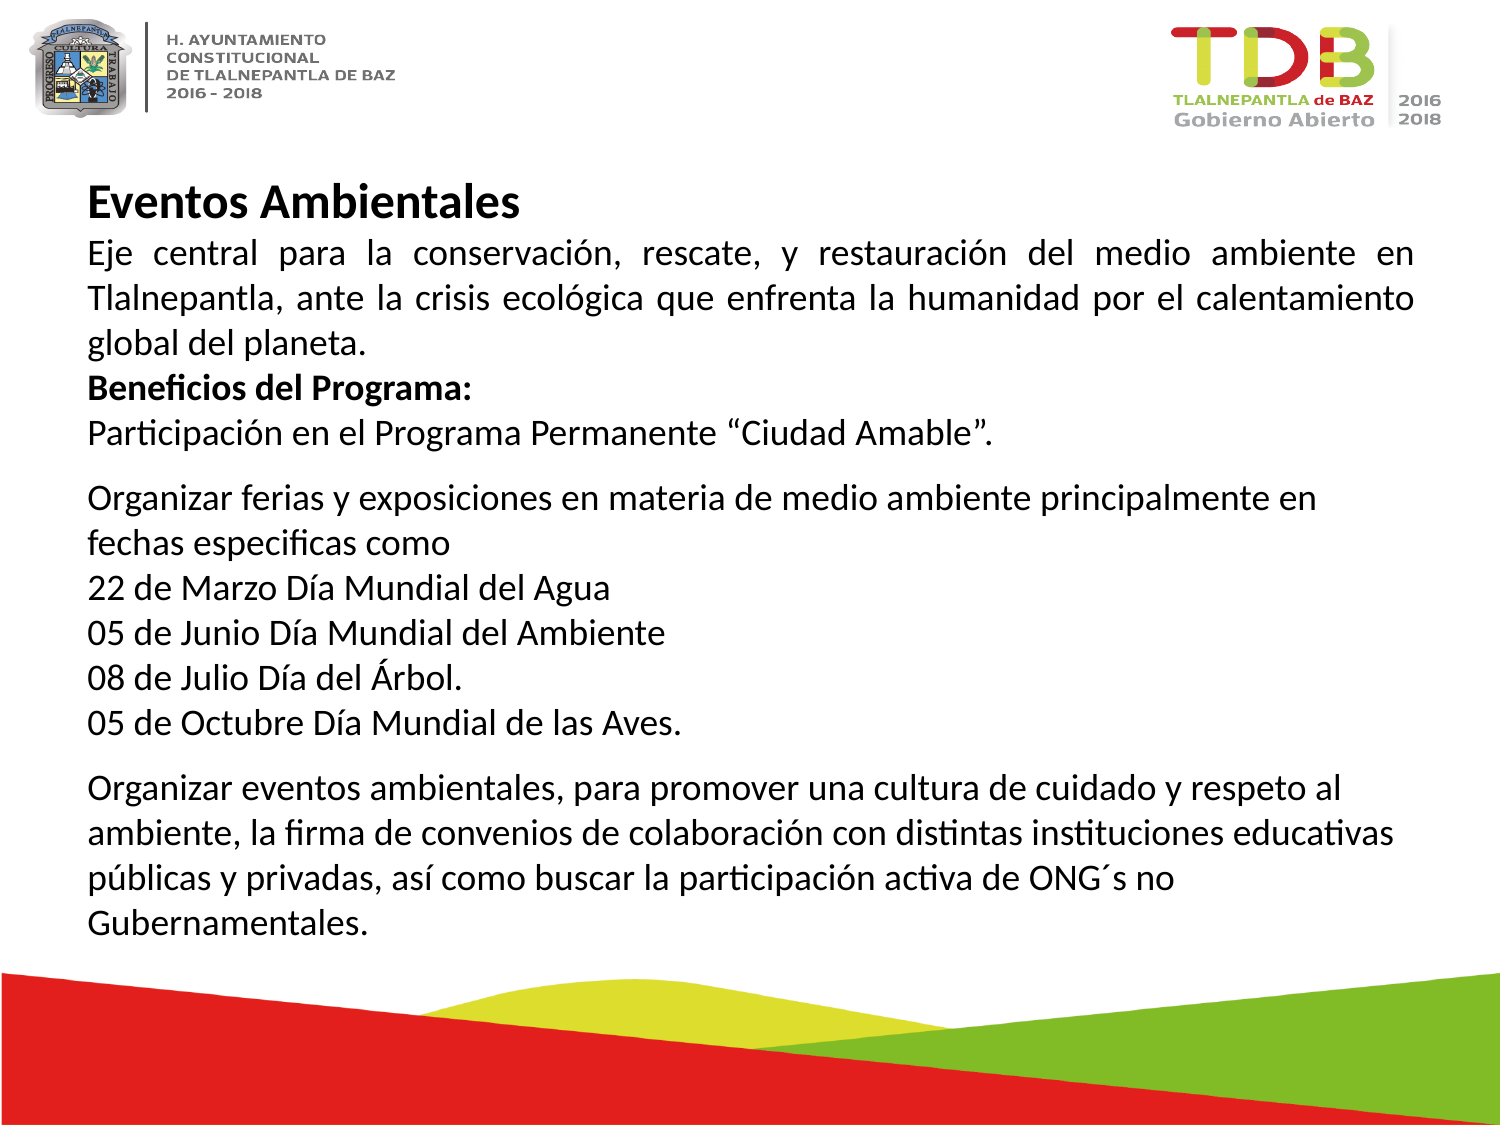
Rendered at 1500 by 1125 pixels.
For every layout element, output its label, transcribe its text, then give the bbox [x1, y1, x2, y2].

picture [1163, 19, 1451, 132]
picture [0, 970, 1500, 1125]
text_box Eventos Ambientales Eje central para la conservación, rescate, y restauración del medio ambiente en Tlalnepantla, ante la crisis ecológica que enfrenta la humanidad por el calentamiento global del planeta. Beneficios del Programa: Participación en el Programa Permanente “Ciudad Amable”. Organizar ferias y exposiciones en materia de medio ambiente principalmente en fechas especificas como 22 de Marzo Día Mundial del Agua 05 de Junio Día Mundial del Ambiente 08 de Julio Día del Árbol. 05 de Octubre Día Mundial de las Aves. Organizar eventos ambientales, para promover una cultura de cuidado y respeto al ambiente, la firma de convenios de colaboración con distintas instituciones educativas públicas y privadas, así como buscar la participación activa de ONG´s no Gubernamentales. [72, 160, 1431, 951]
picture [29, 18, 396, 119]
